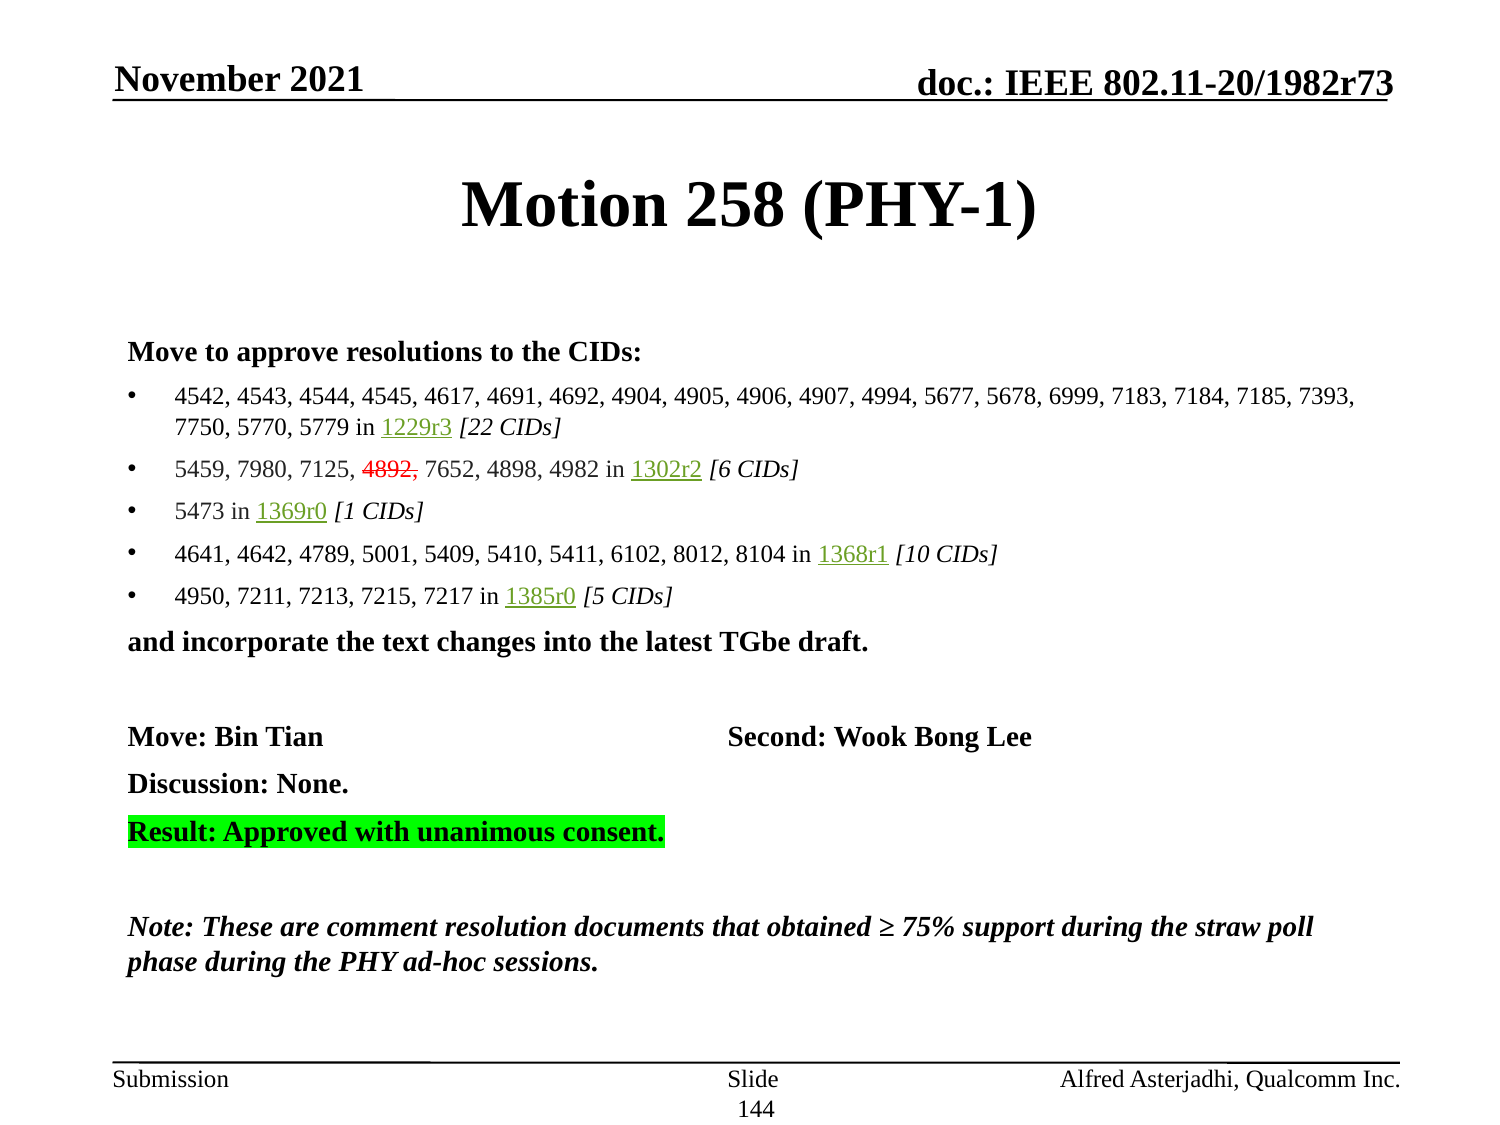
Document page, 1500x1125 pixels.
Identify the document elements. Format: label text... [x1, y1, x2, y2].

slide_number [114, 54, 423, 100]
list Move to approve resolutions to the CIDs: 4542, 4543, 4544, 4545, 4617, 4691, 4692, 4904, 4905, 4906, 4907, 4994, 5677, 5678, 6999, 7183, 7184, 7185, 7393, 7750, 5770, 5779 in 1229r3 [22 CIDs] 5459, 7980, 7125, 4892, 7652, 4898, 4982 in 1302r2 [6 CIDs] 5473 in 1369r0 [1 CIDs] 4641, 4642, 4789, 5001, 5409, 5410, 5411, 6102, 8012, 8104 in 1368r1 [10 CIDs] 4950, 7211, 7213, 7215, 7217 in 1385r0 [5 CIDs] and incorporate the text changes into the latest TGbe draft. Move: Bin Tian Second: Wook Bong Lee Discussion: None. Result: Approved with unanimous consent. Note: These are comment resolution documents that obtained ≥ 75% support during the straw poll phase during the PHY ad-hoc sessions. [112, 324, 1388, 1063]
slide_number Slide 144 [712, 1061, 800, 1123]
footer Alfred Asterjadhi, Qualcomm Inc. [878, 1061, 1402, 1093]
title Motion 258 (PHY-1) [112, 112, 1388, 288]
